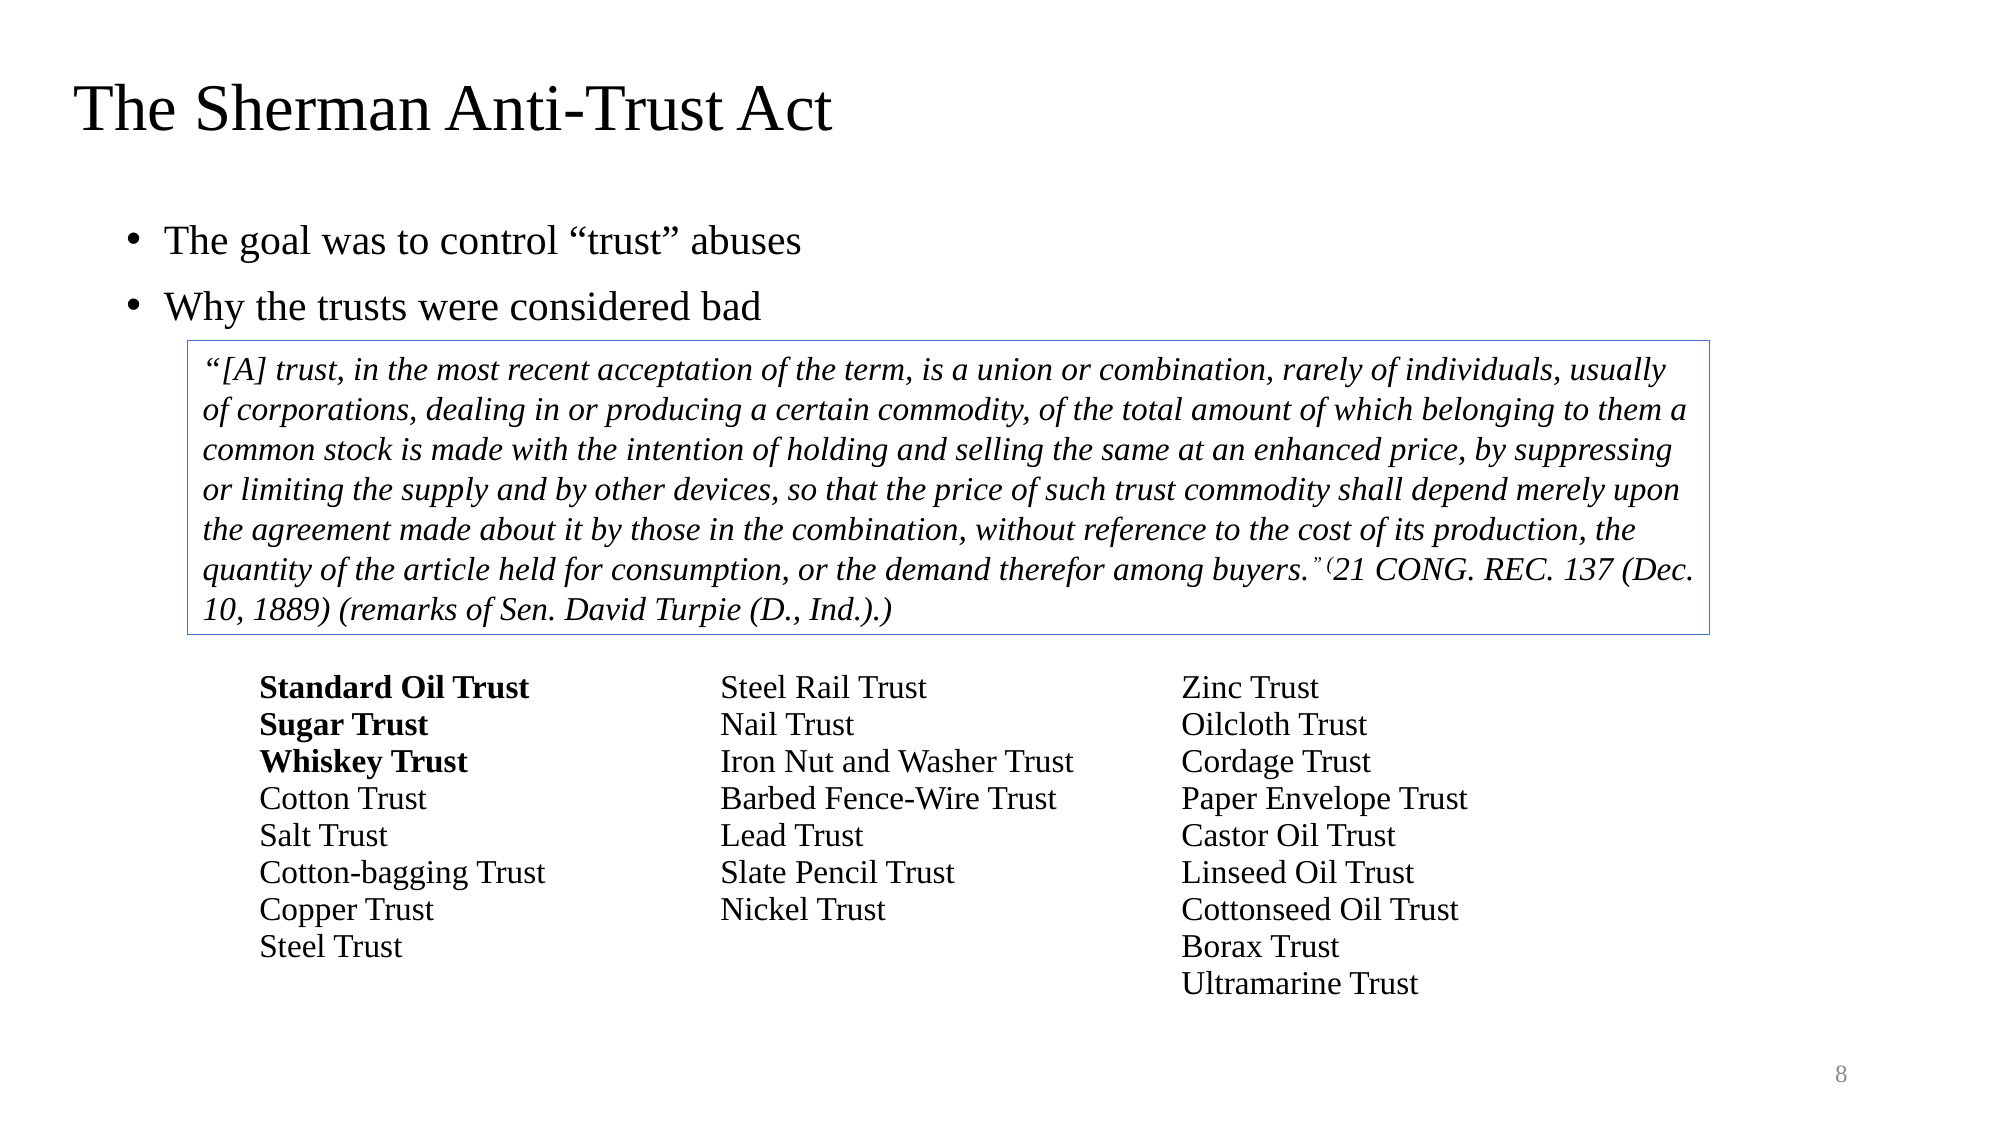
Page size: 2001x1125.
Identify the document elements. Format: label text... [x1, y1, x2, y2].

list The goal was to control “trust” abuses Why the trusts were considered bad [111, 210, 1837, 925]
text_box “[A] trust, in the most recent acceptation of the term, is a union or combination, rarely of individuals, usually of corporations, dealing in or producing a certain commodity, of the total amount of which belonging to them a common stock is made with the intention of holding and selling the same at an enhanced price, by suppressing or limiting the supply and by other devices, so that the price of such trust commodity shall depend merely upon the agreement made about it by those in the combination, without reference to the cost of its production, the quantity of the article held for consumption, or the demand therefor among buyers.” (21 Cong. Rec. 137 (Dec. 10, 1889) (remarks of Sen. David Turpie (D., Ind.).) [187, 340, 1710, 635]
table_header Zinc Trust Oilcloth Trust Cordage Trust Paper Envelope Trust Castor Oil Trust Linseed Oil Trust Cottonseed Oil Trust Borax Trust Ultramarine Trust [1161, 661, 1647, 1061]
table_header Standard Oil Trust Sugar Trust Whiskey Trust Cotton Trust Salt Trust Cotton-bagging Trust Copper Trust Steel Trust [239, 661, 700, 1061]
table_header Steel Rail Trust Nail Trust Iron Nut and Washer Trust Barbed Fence-Wire Trust Lead Trust Slate Pencil Trust Nickel Trust [700, 661, 1161, 1061]
title The Sherman Anti-Trust Act [58, 0, 1784, 218]
slide_number 8 [1412, 1042, 1863, 1103]
